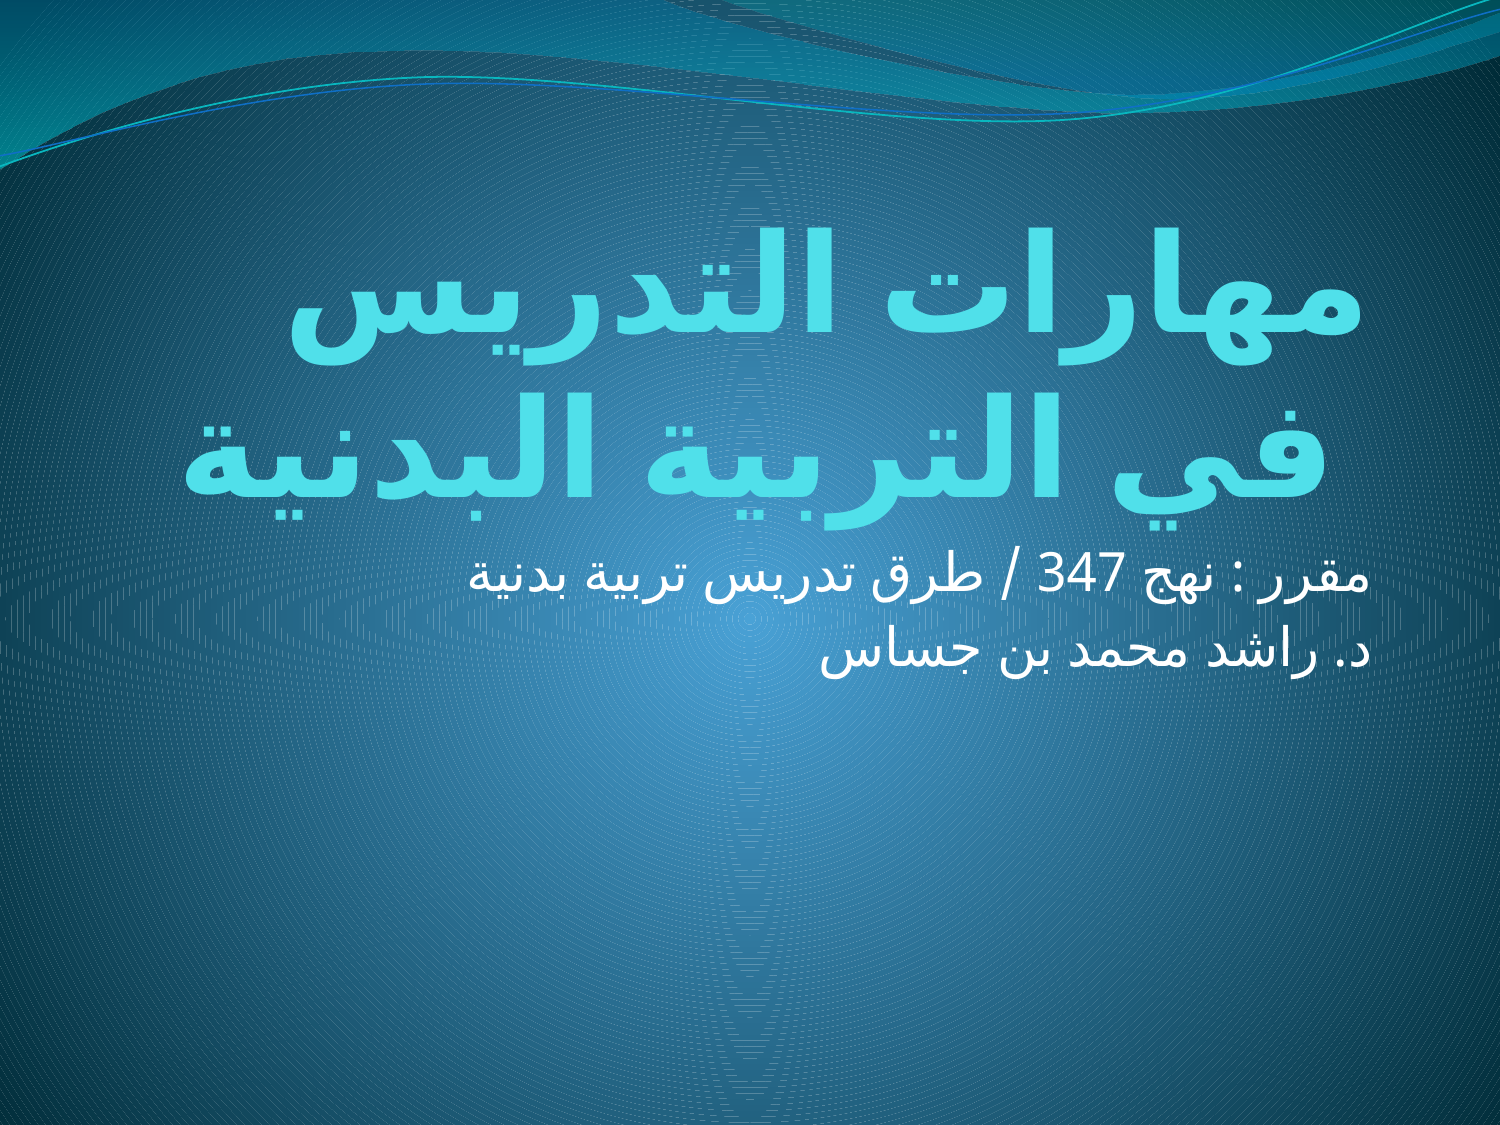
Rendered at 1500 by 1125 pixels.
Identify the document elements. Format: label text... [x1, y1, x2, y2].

subtitle مقرر : نهج 347 / طرق تدريس تربية بدنية د. راشد محمد بن جساس [87, 529, 1376, 740]
title مهارات التدريس في التربية البدنية [87, 224, 1376, 525]
